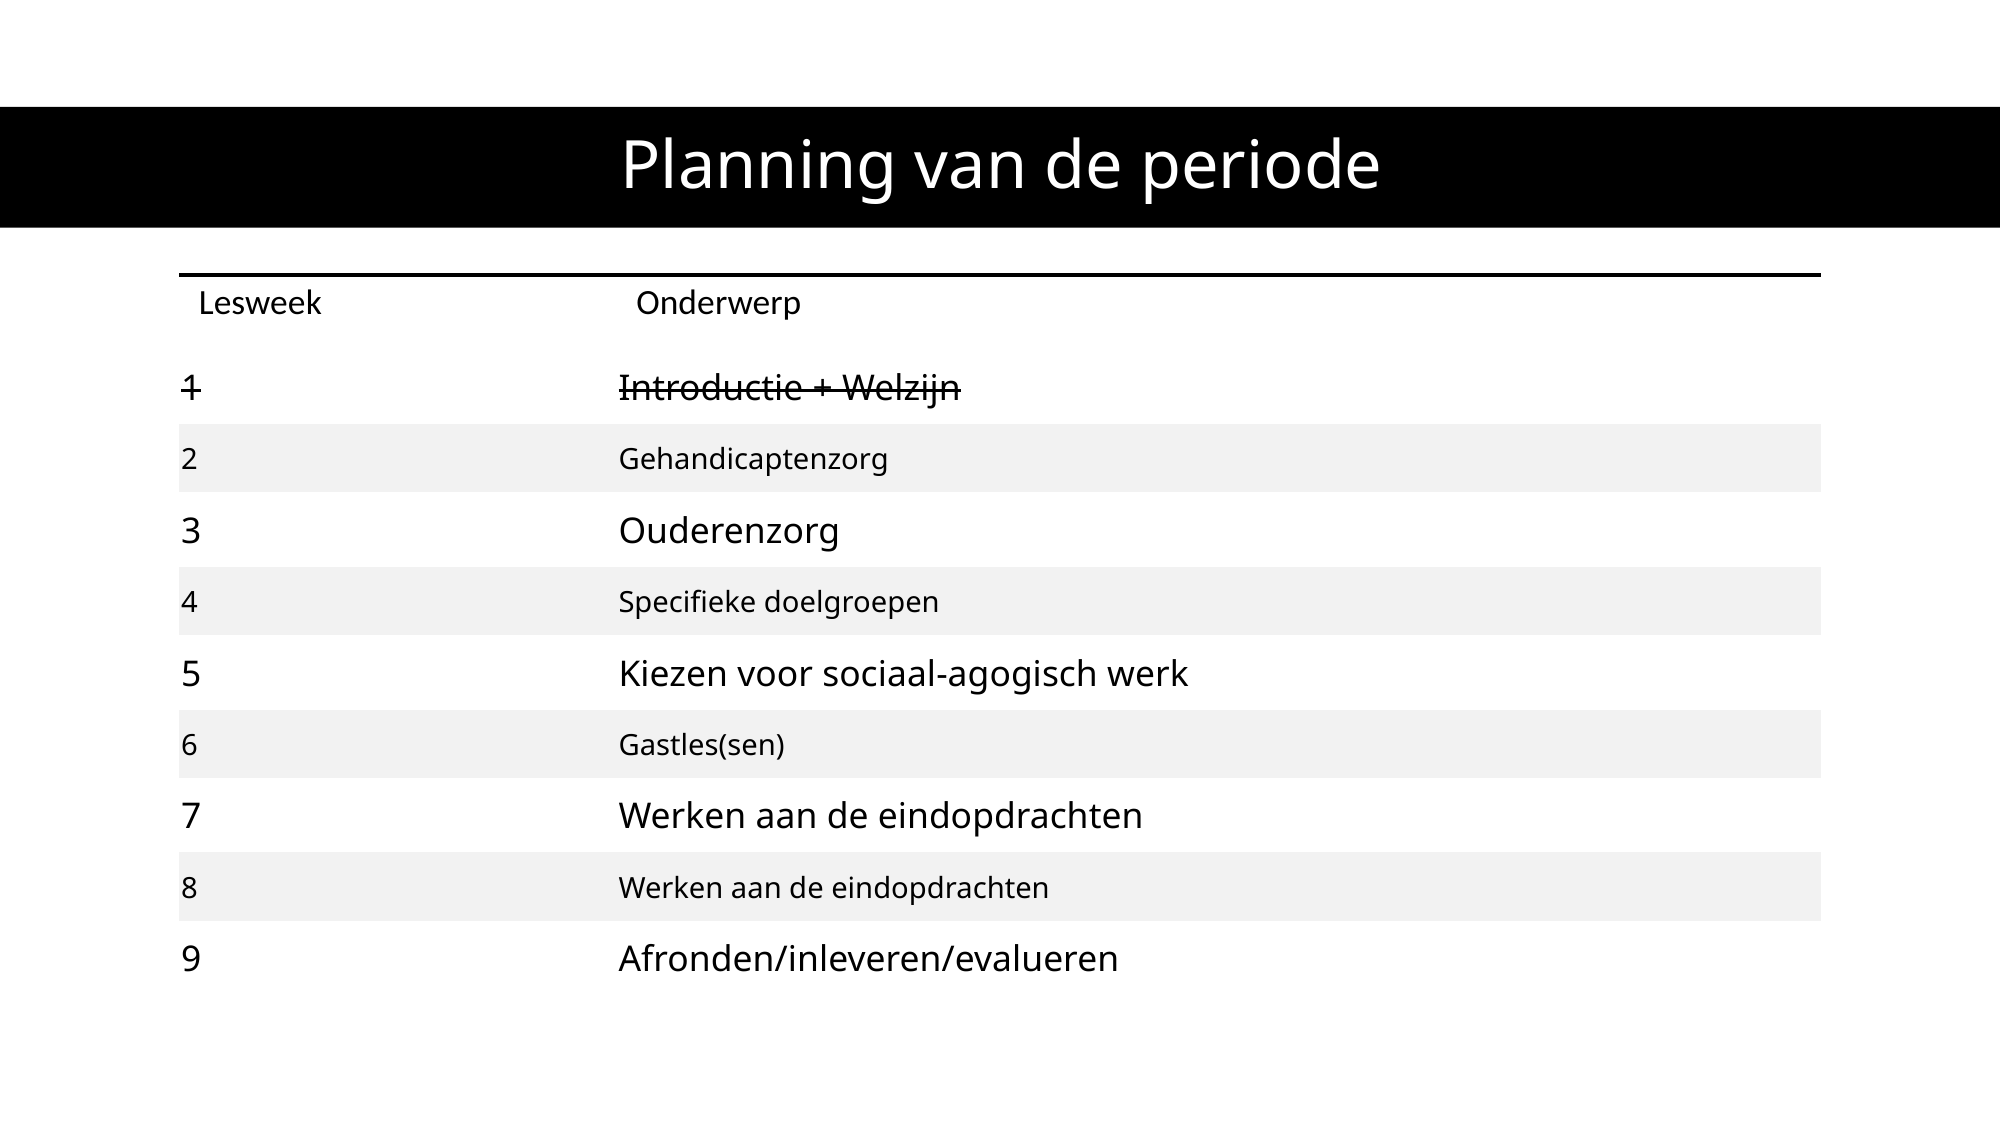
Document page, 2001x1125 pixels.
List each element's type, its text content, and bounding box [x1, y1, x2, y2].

table_cell 4 [179, 567, 617, 635]
title Planning van de periode [91, 105, 1931, 228]
table_cell 5 [179, 635, 617, 710]
table_cell Werken aan de eindopdrachten [617, 852, 1821, 921]
table_cell Werken aan de eindopdrachten [617, 778, 1821, 852]
table_cell Ouderenzorg [617, 492, 1821, 567]
table_cell Introductie + Welzijn [617, 349, 1821, 424]
table_cell 1 [179, 349, 617, 424]
table_cell 8 [179, 852, 617, 921]
table_cell Specifieke doelgroepen [617, 567, 1821, 635]
table_cell Afronden/inleveren/evalueren [617, 921, 1821, 995]
table_cell 3 [179, 492, 617, 567]
table_cell Gehandicaptenzorg [617, 424, 1821, 492]
table_cell Kiezen voor sociaal-agogisch werk [617, 635, 1821, 710]
table_cell 2 [179, 424, 617, 492]
table_cell Gastles(sen) [617, 710, 1821, 778]
table_cell 7 [179, 778, 617, 852]
table_cell 9 [179, 921, 617, 995]
table_header Onderwerp [617, 277, 1821, 349]
text_box [0, 106, 2000, 229]
table_header Lesweek [179, 277, 617, 349]
table_cell 6 [179, 710, 617, 778]
